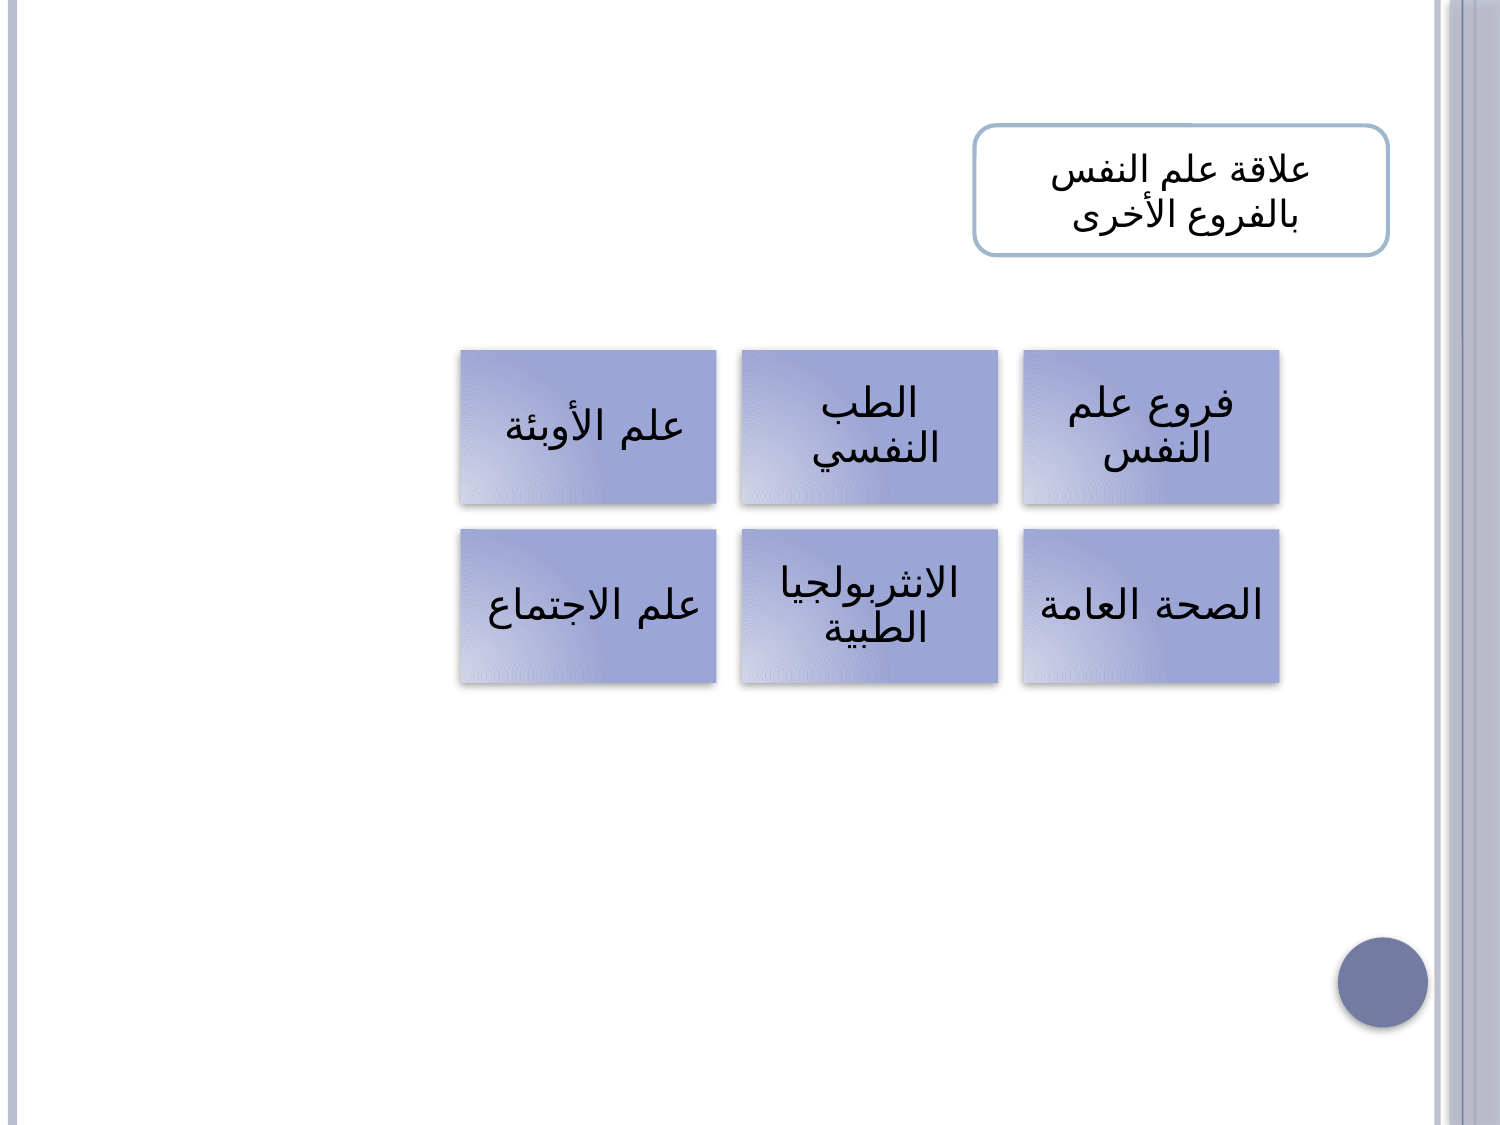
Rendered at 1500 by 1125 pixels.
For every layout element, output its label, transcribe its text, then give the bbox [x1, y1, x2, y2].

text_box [383, 349, 1357, 684]
text_box علاقة علم النفس بالفروع الأخرى [972, 123, 1390, 258]
